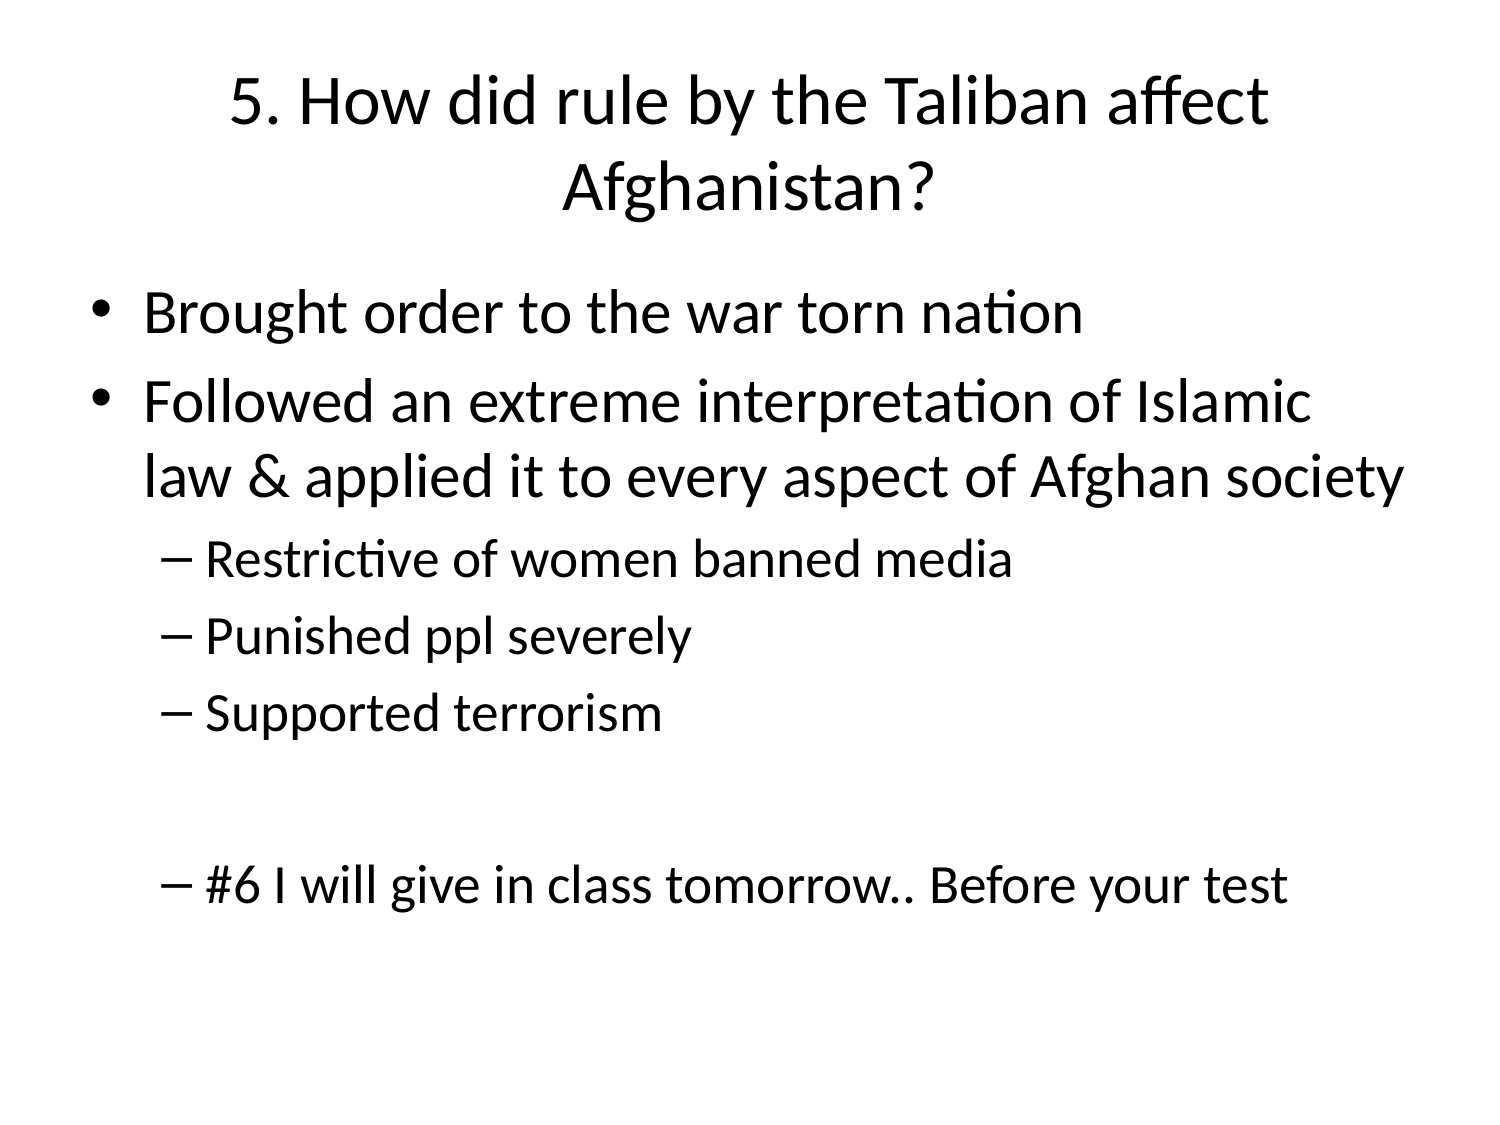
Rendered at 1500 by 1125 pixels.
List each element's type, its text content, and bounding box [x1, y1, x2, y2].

list Brought order to the war torn nation Followed an extreme interpretation of Islamic law & applied it to every aspect of Afghan society Restrictive of women banned media Punished ppl severely Supported terrorism #6 I will give in class tomorrow.. Before your test [75, 262, 1425, 1005]
title 5. How did rule by the Taliban affect Afghanistan? [75, 45, 1425, 233]
